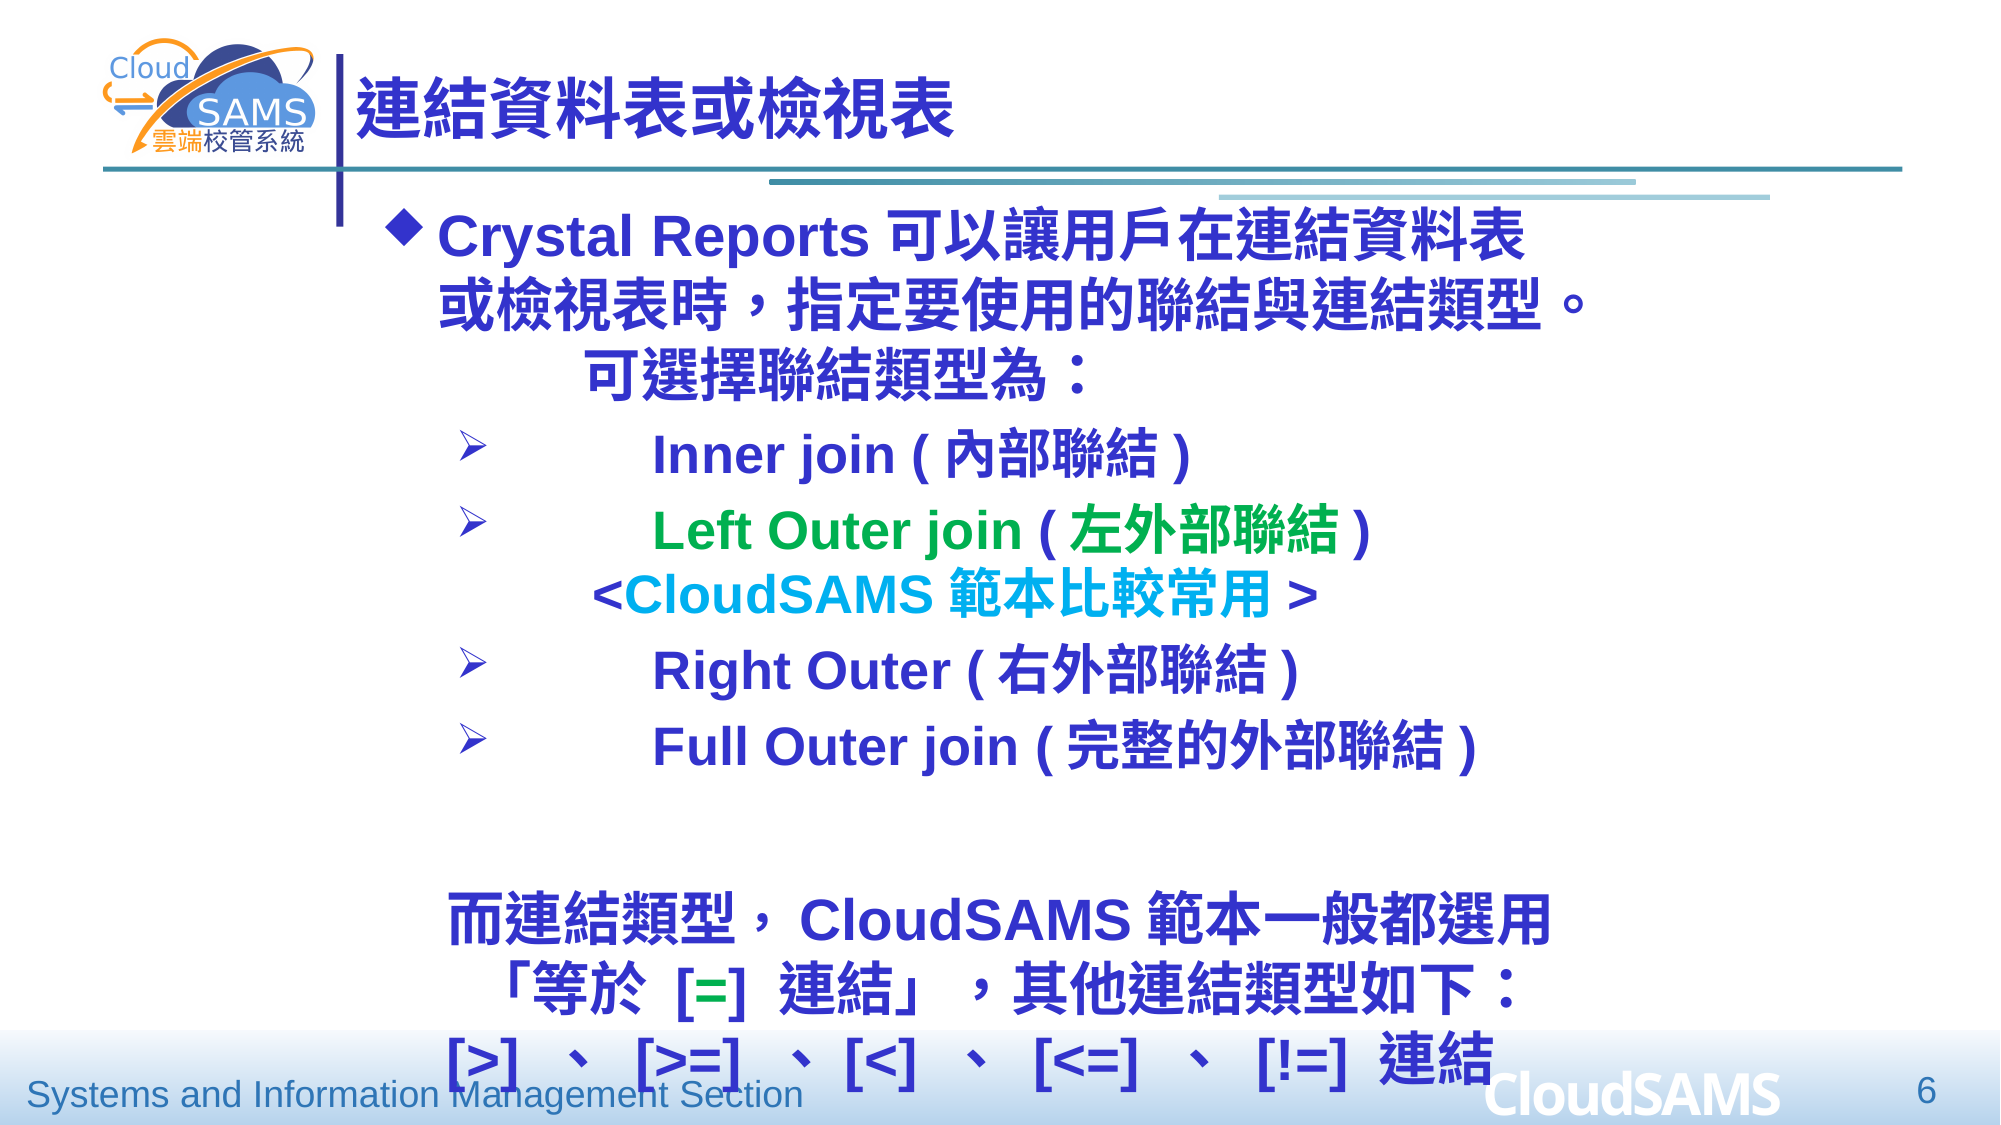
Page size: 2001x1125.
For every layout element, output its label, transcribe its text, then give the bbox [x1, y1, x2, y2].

picture [344, 155, 349, 166]
slide_number 6 [1755, 1059, 1952, 1125]
title 連結資料表或檢視表 [340, 29, 1457, 155]
picture [87, 7, 349, 175]
list Crystal Reports可以讓用戶在連結資料表或檢視表時，指定要使用的聯結與連結類型。 可選擇聯結類型為： Inner join (內部聯結) Left Outer join (左外部聯結) <CloudSAMS範本比較常用> Right Outer (右外部聯結) Full Outer join (完整的外部聯結) 而連結類型，CloudSAMS範本一般都選用 「等於 [=] 連結」，其他連結類型如下：[>] 、 [>=] 、[<] 、 [<=] 、 [!=] 連結 [365, 190, 1575, 993]
